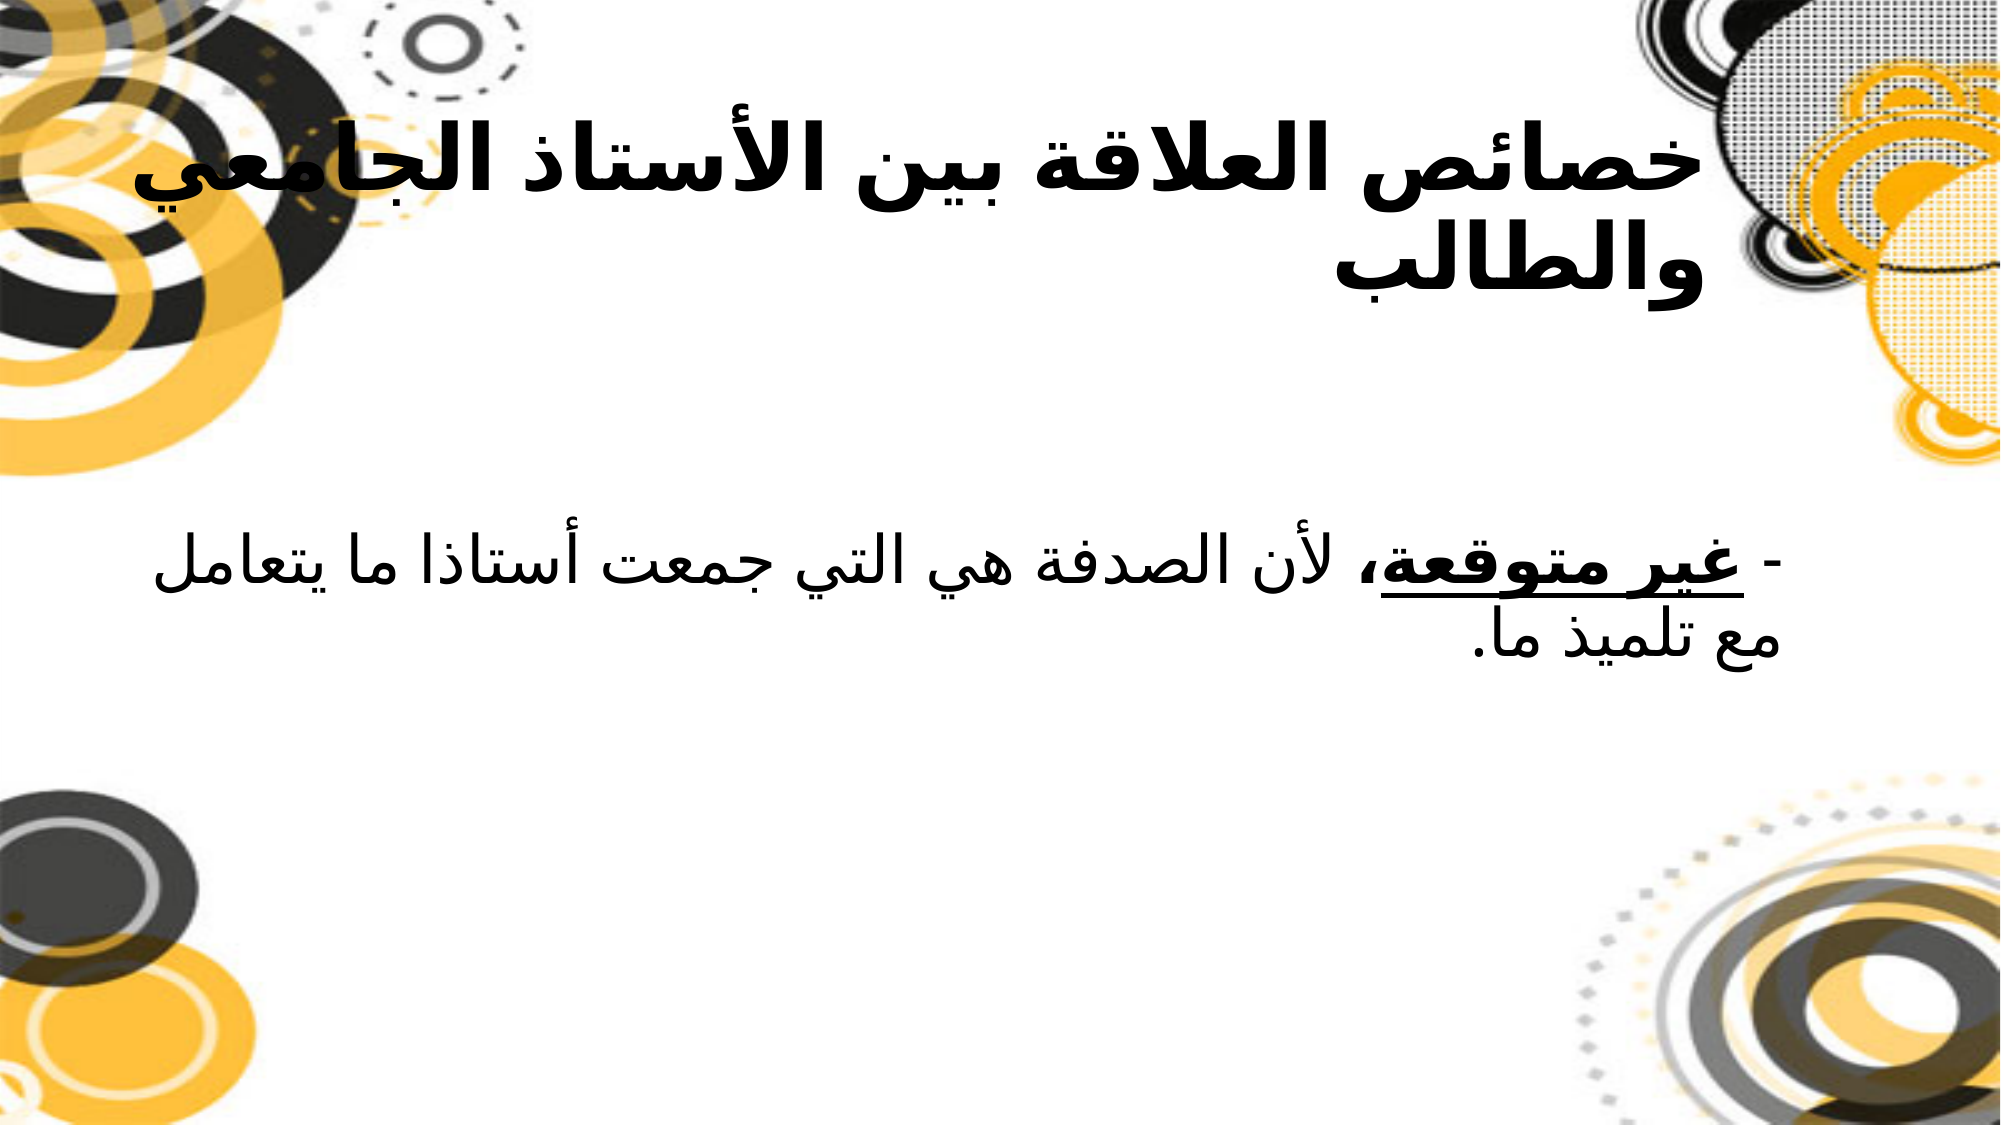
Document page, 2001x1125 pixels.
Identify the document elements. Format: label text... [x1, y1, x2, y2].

picture [0, 0, 2001, 1125]
title خصائص العلاقة بين الأستاذ الجامعي والطالب [0, 101, 1725, 319]
list - غير متوقعة، لأن الصدفة هي التي جمعت أستاذا ما يتعامل مع تلميذ ما. [74, 519, 1800, 1125]
